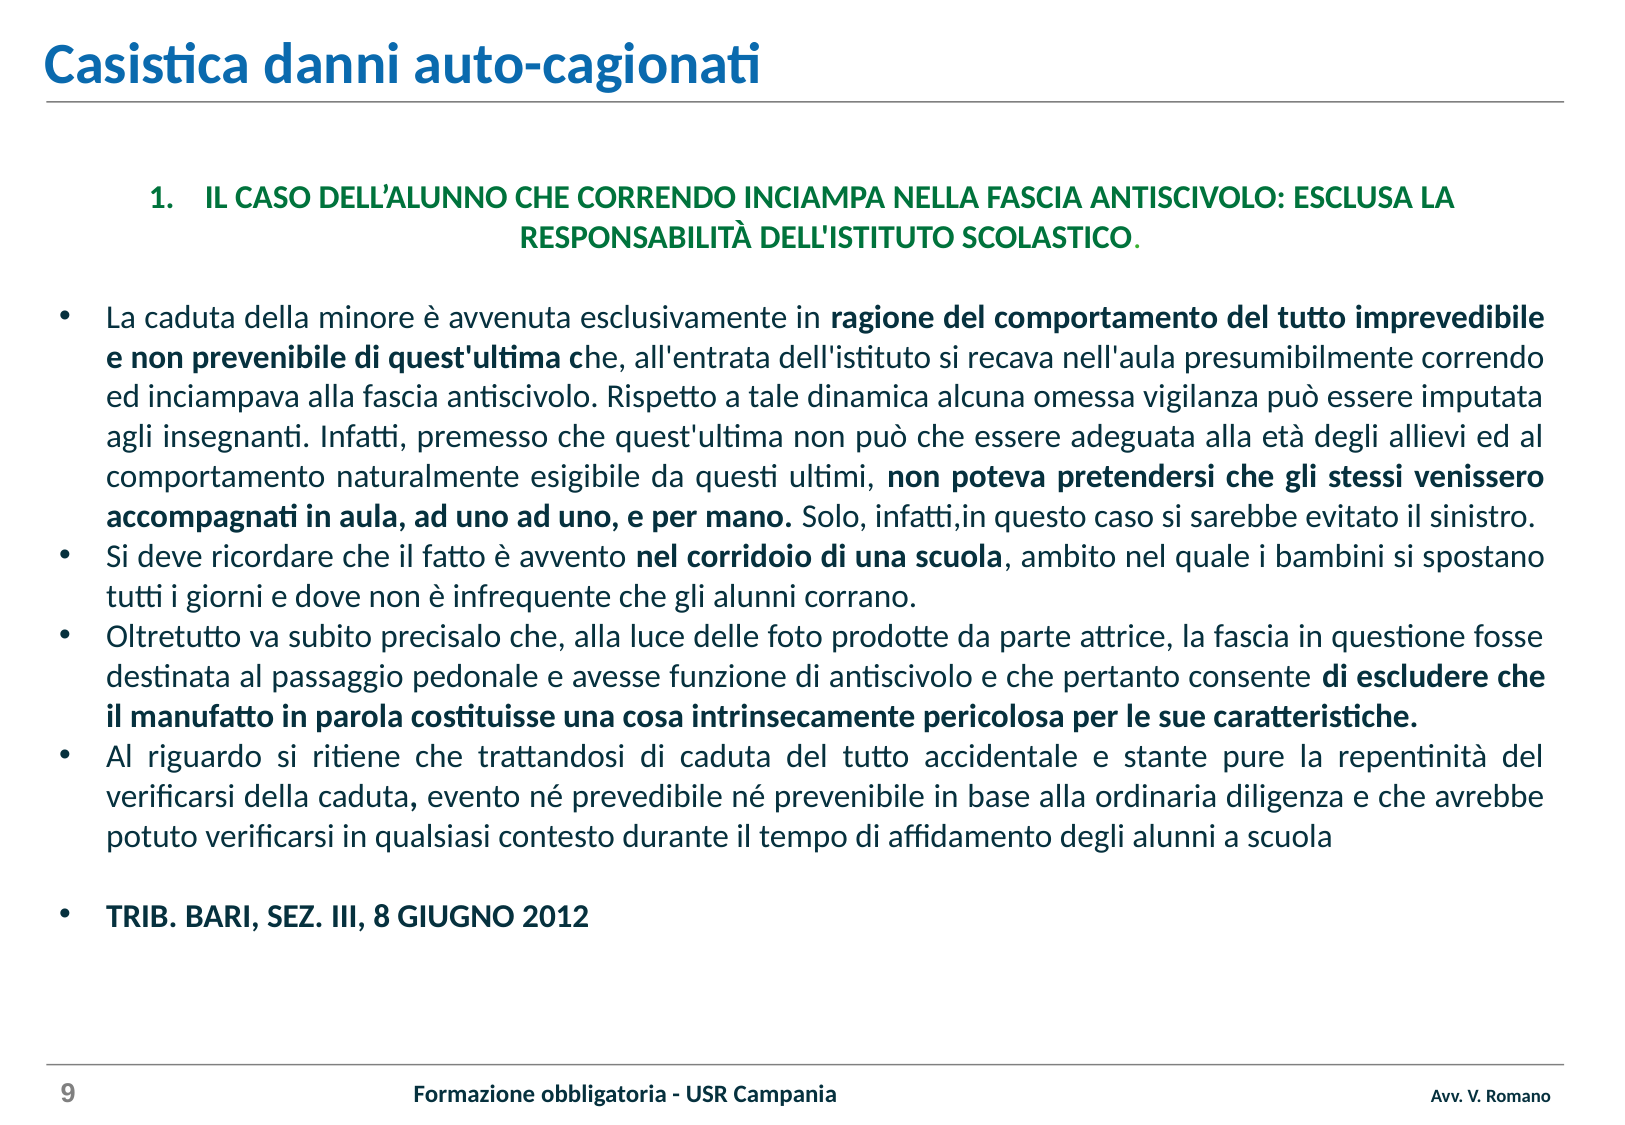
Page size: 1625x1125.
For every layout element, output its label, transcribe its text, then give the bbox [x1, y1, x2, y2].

text_box IL CASO DELL’ALUNNO CHE CORRENDO INCIAMPA NELLA FASCIA ANTISCIVOLO: ESCLUSA LA RESPONSABILITÀ DELL'ISTITUTO SCOLASTICO. La caduta della minore è avvenuta esclusivamente in ragione del comportamento del tutto imprevedibile e non prevenibile di quest'ultima che, all'entrata dell'istituto si recava nell'aula presumibilmente correndo ed inciampava alla fascia antiscivolo. Rispetto a tale dinamica alcuna omessa vigilanza può essere imputata agli insegnanti. Infatti, premesso che quest'ultima non può che essere adeguata alla età degli allievi ed al comportamento naturalmente esigibile da questi ultimi, non poteva pretendersi che gli stessi venissero accompagnati in aula, ad uno ad uno, e per mano. Solo, infatti,in questo caso si sarebbe evitato il sinistro. Si deve ricordare che il fatto è avvento nel corridoio di una scuola, ambito nel quale i bambini si spostano tutti i giorni e dove non è infrequente che gli alunni corrano. Oltretutto va subito precisalo che, alla luce delle foto prodotte da parte attrice, la fascia in questione fosse destinata al passaggio pedonale e avesse funzione di antiscivolo e che pertanto consente di escludere che il manufatto in parola costituisse una cosa intrinsecamente pericolosa per le sue caratteristiche. Al riguardo si ritiene che trattandosi di caduta del tutto accidentale e stante pure la repentinità del verificarsi della caduta, evento né prevedibile né prevenibile in base alla ordinaria diligenza e che avrebbe potuto verificarsi in qualsiasi contesto durante il tempo di affidamento degli alunni a scuola TRIB. BARI, SEZ. III, 8 GIUGNO 2012 [44, 127, 1561, 994]
text_box Casistica danni auto-cagionati [44, 24, 1561, 91]
